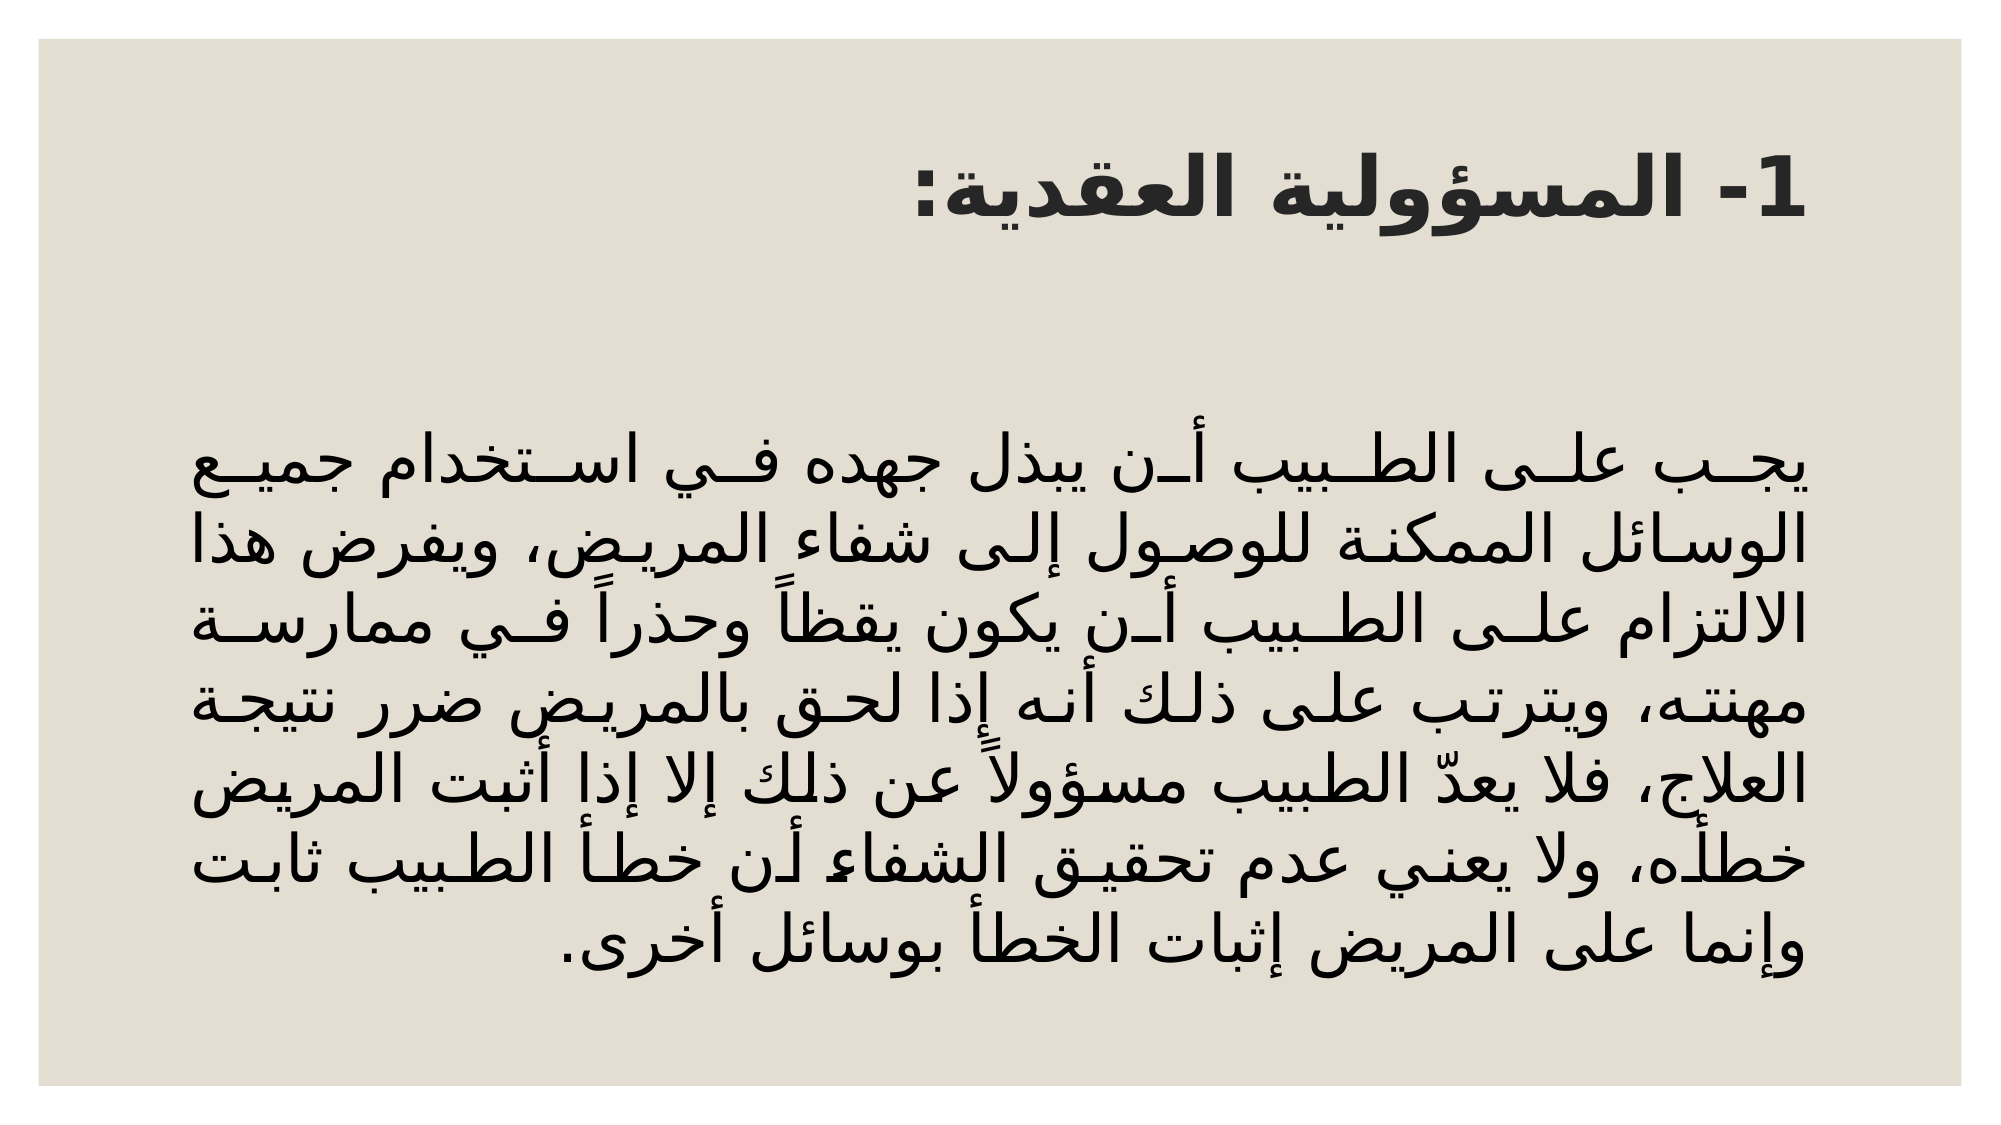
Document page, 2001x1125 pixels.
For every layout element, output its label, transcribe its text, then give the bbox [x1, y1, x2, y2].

list يجب على الطبيب أن يبذل جهده في استخدام جميع الوسائل الممكنة للوصول إلى شفاء المريض، ويفرض هذا الالتزام على الطبيب أن يكون يقظاً وحذراً في ممارسة مهنته، ويترتب على ذلك أنه إذا لحق بالمريض ضرر نتيجة العلاج، فلا يعدّ الطبيب مسؤولاً عن ذلك إلا إذا أثبت المريض خطأه، ولا يعني عدم تحقيق الشفاء أن خطأ الطبيب ثابت وإنما على المريض إثبات الخطأ بوسائل أخرى. [174, 345, 1825, 990]
title 1- المسؤولية العقدية: [174, 105, 1825, 274]
